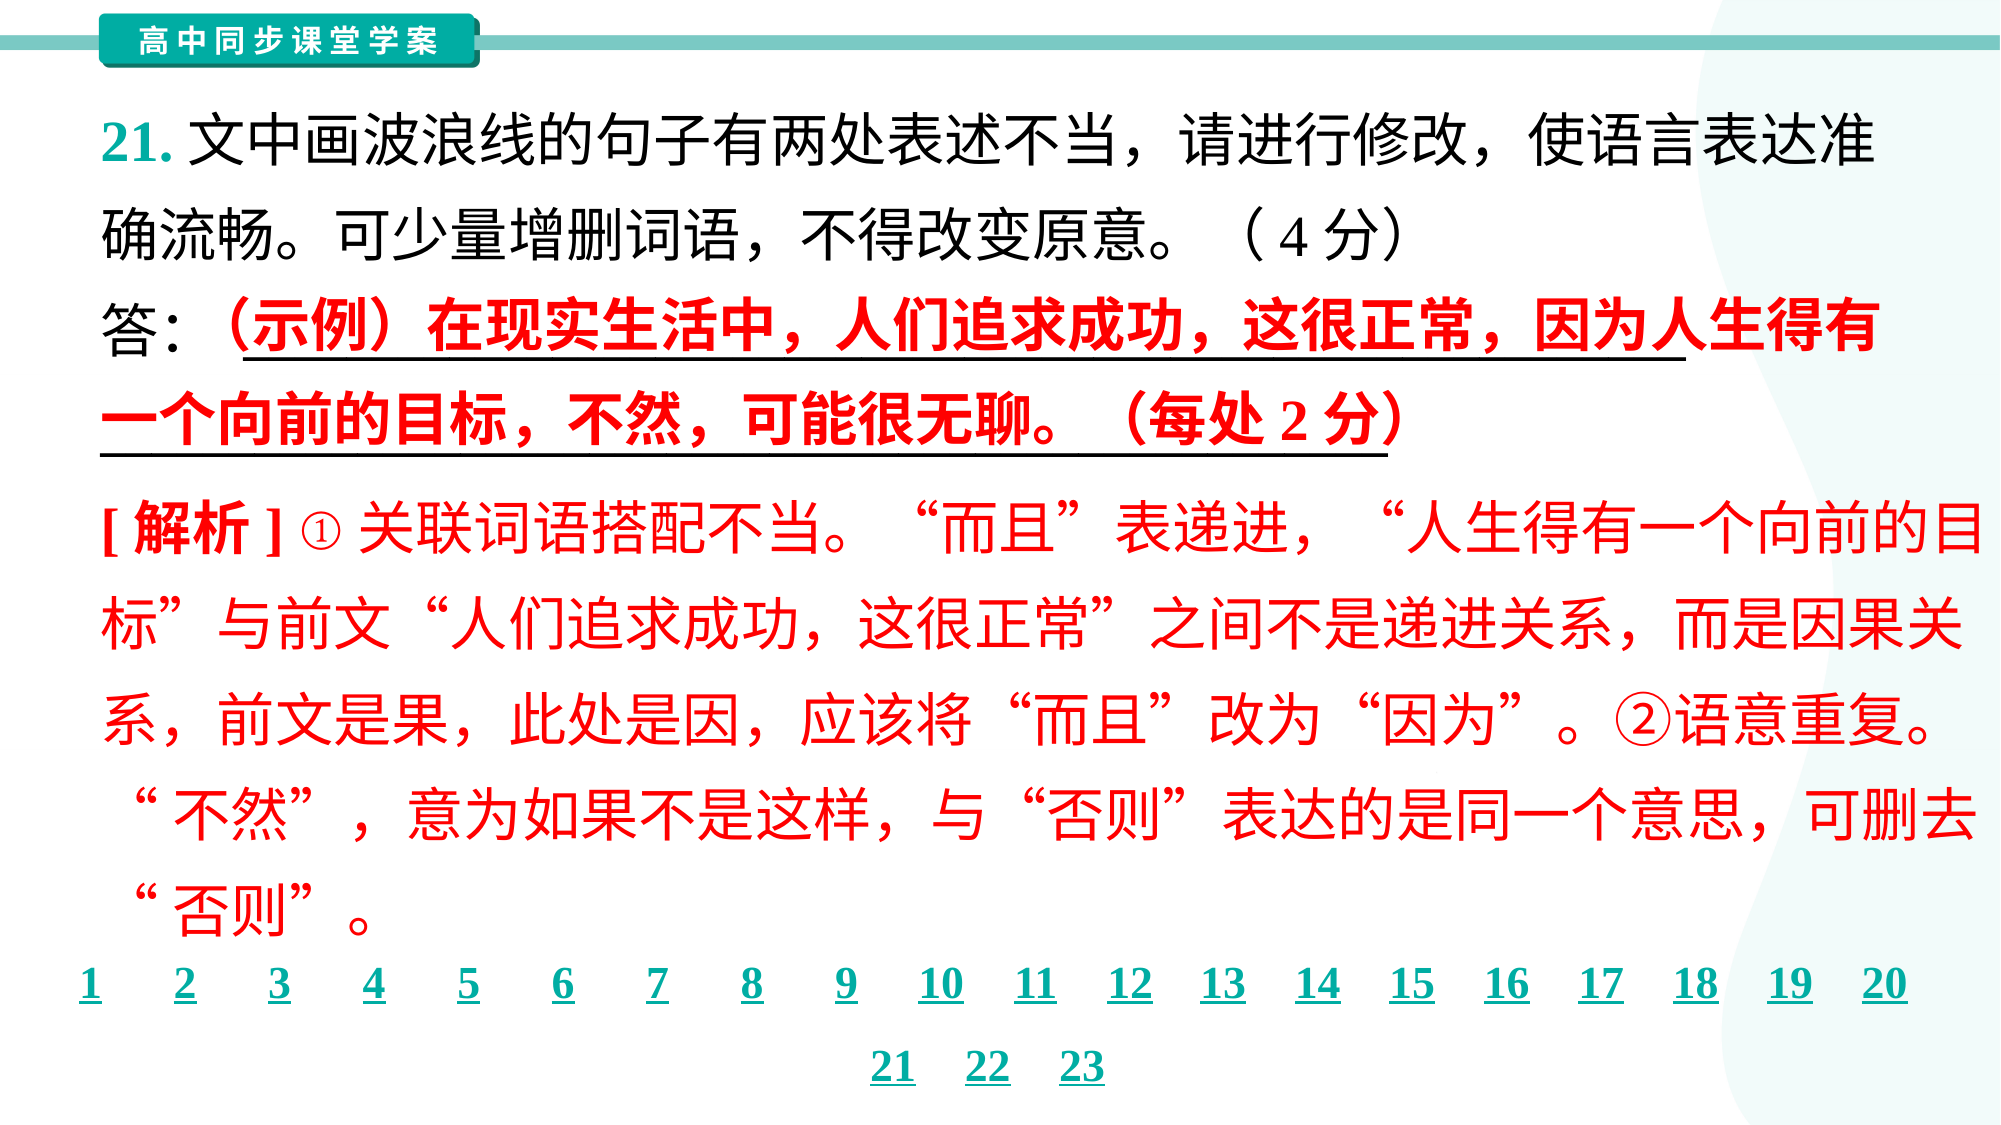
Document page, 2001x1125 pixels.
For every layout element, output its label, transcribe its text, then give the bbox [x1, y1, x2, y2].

text_box 21.文中画波浪线的句子有两处表述不当，请进行修改，使语言表达准 确流畅。可少量增删词语，不得改变原意。（4分） 答： ________________________________________________________ __________________________________________________ [100, 453, 1899, 461]
text_box [解析] ①关联词语搭配不当。“而且”表递进，“人生得有一个向前的目 标”与前文“人们追求成功，这很正常”之间不是递进关系，而是因果关 系，前文是果，此处是因，应该将“而且”改为“因为”。②语意重复。 “不然”，意为如果不是这样，与“否则”表达的是同一个意思，可删去 “否则”。 [100, 465, 1899, 945]
text_box 21.文中画波浪线的句子有两处表述不当，请进行修改，使语言表达准 确流畅。可少量增删词语，不得改变原意。（4分） 答： ________________________________________________________ __________________________________________________ [100, 76, 1899, 263]
picture [0, 0, 2000, 1125]
text_box （示例）在现实生活中，人们追求成功，这很正常，因为人生得有一个向前的目标，不然，可能很无聊。（每处2分） [100, 263, 1899, 453]
